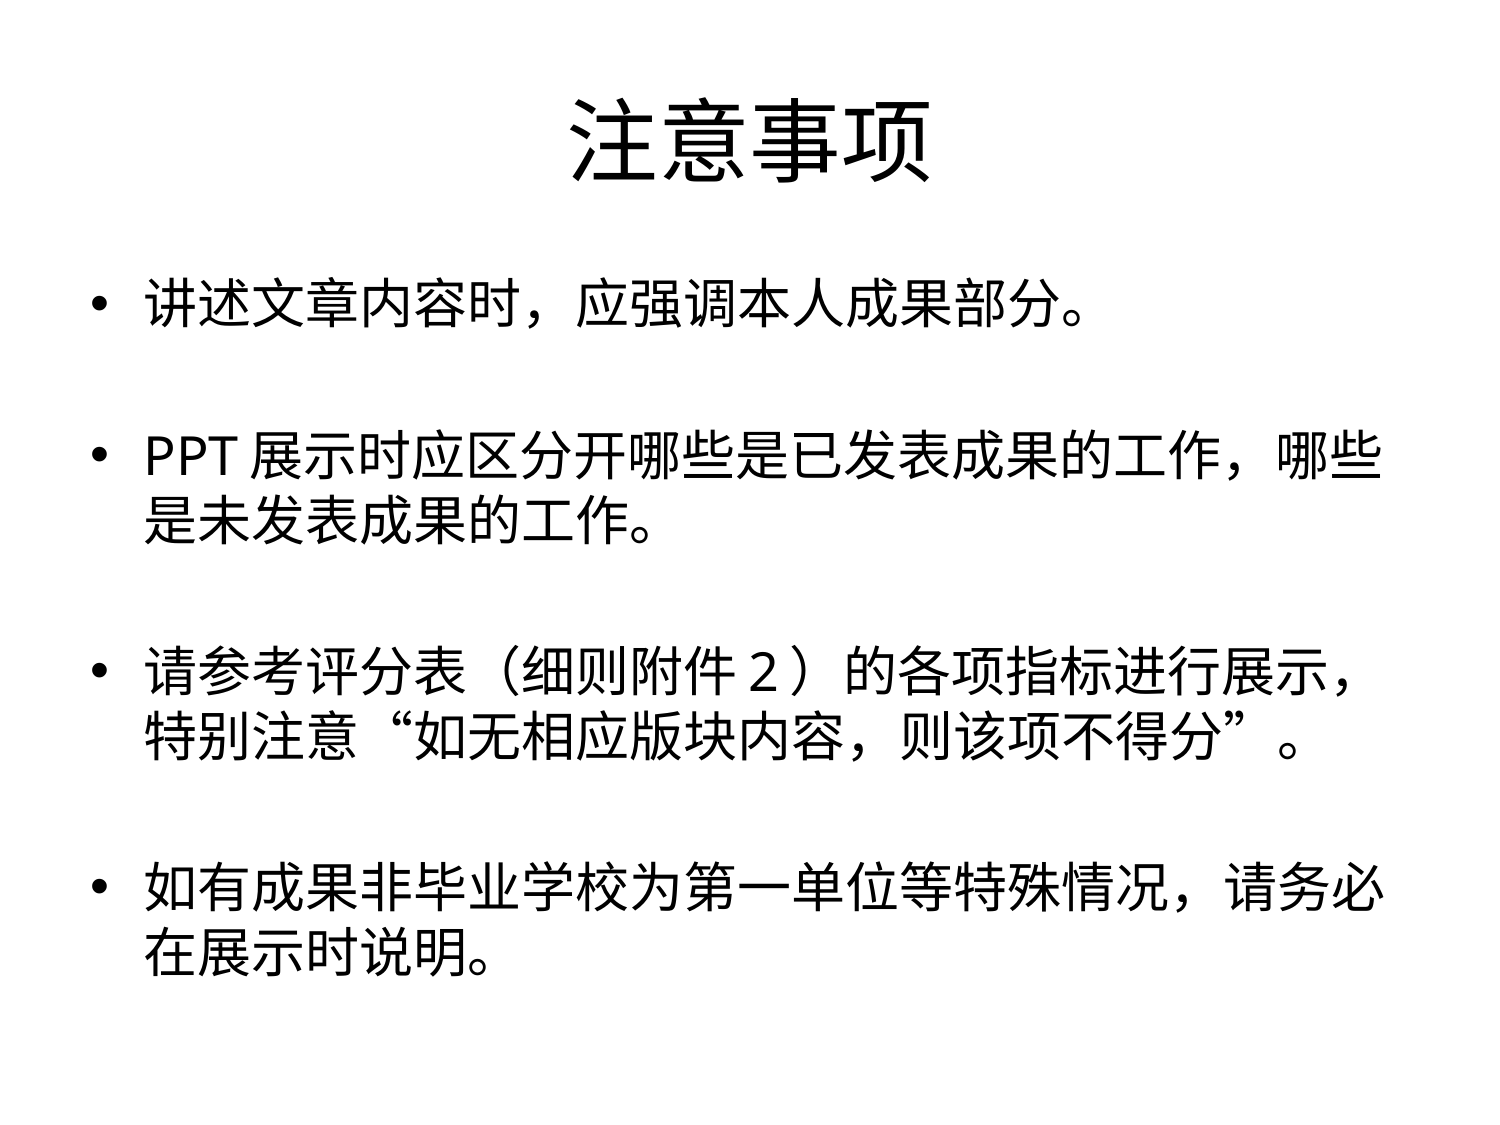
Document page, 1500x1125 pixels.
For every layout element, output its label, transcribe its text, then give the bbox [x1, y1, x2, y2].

list 讲述文章内容时，应强调本人成果部分。 PPT展示时应区分开哪些是已发表成果的工作，哪些是未发表成果的工作。 请参考评分表（细则附件2）的各项指标进行展示，特别注意“如无相应版块内容，则该项不得分”。 如有成果非毕业学校为第一单位等特殊情况，请务必在展示时说明。 [75, 262, 1425, 1005]
title 注意事项 [75, 45, 1425, 233]
